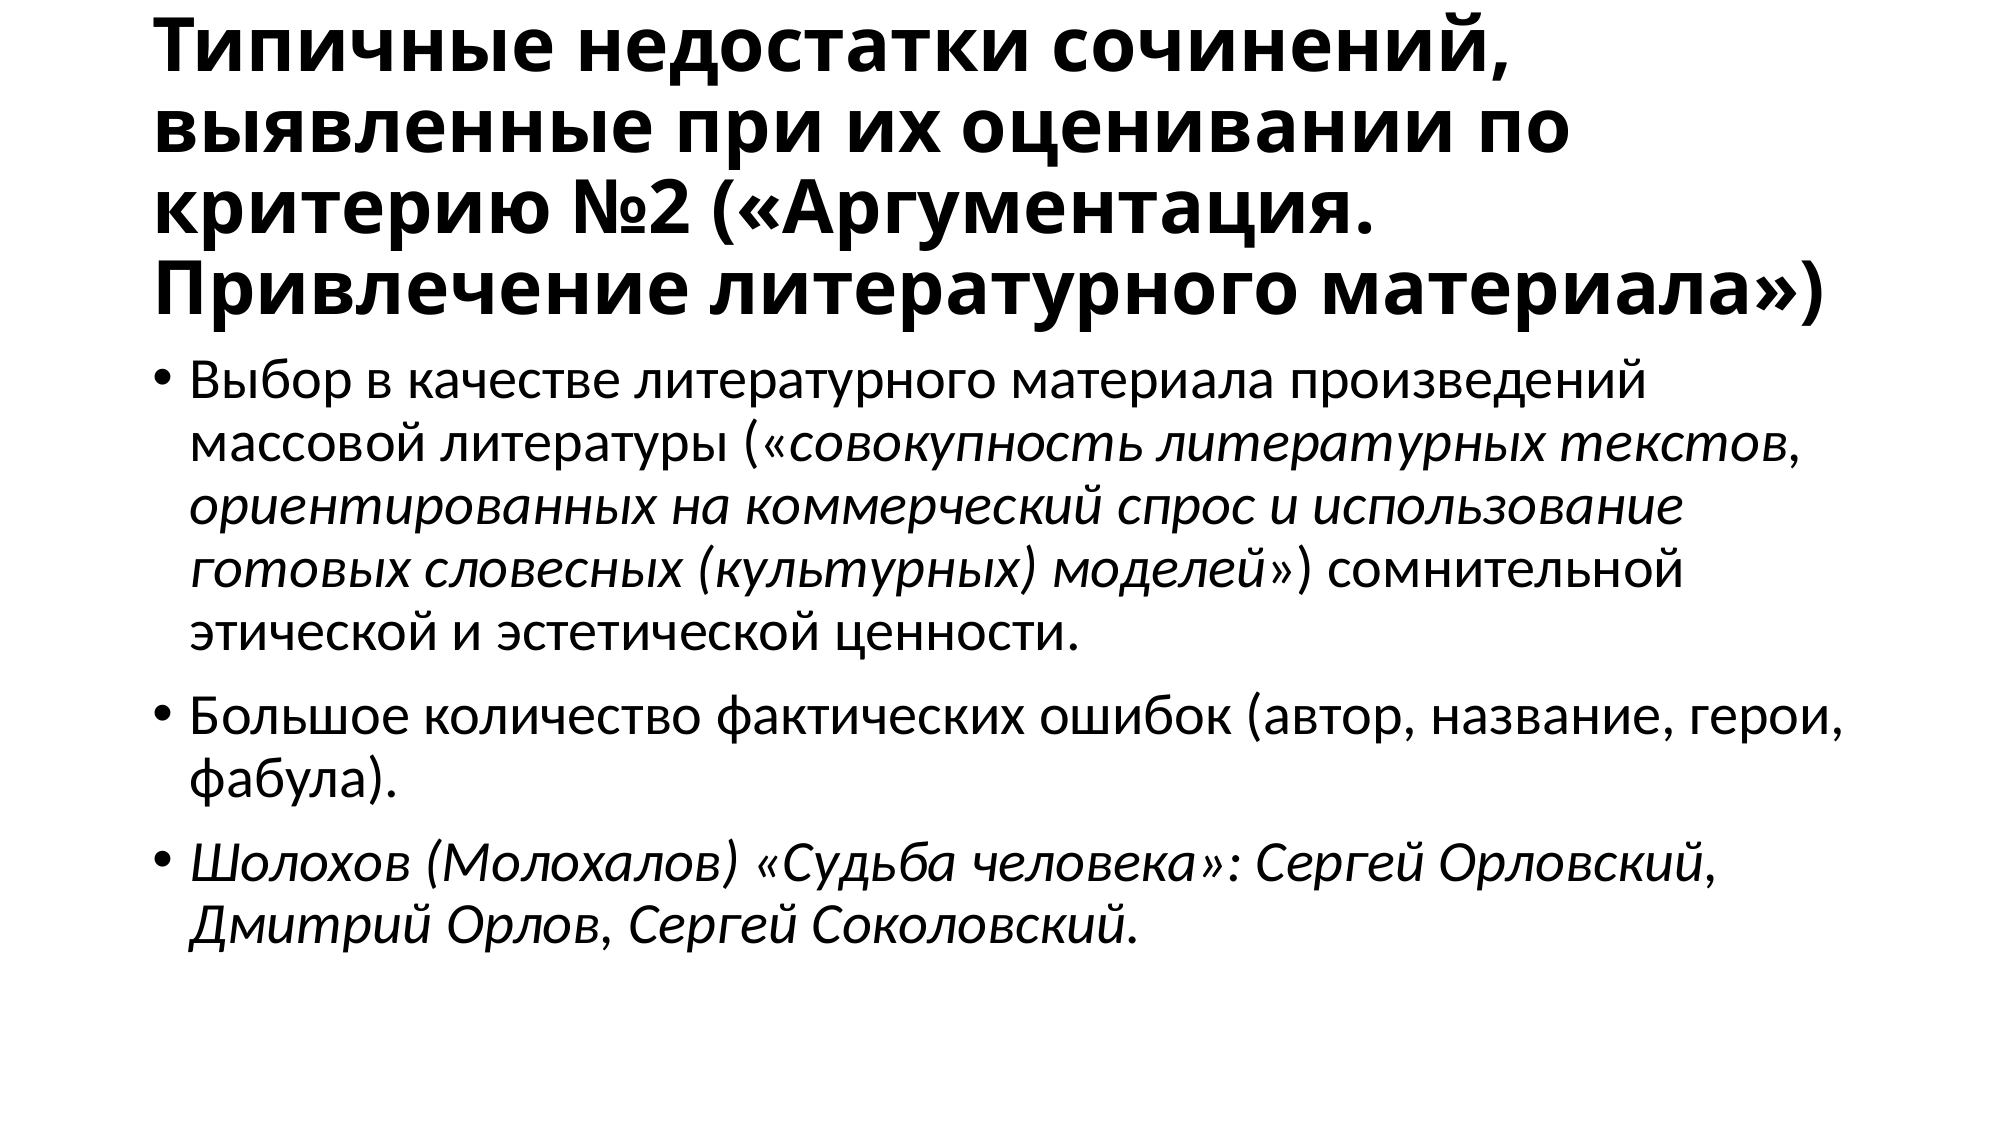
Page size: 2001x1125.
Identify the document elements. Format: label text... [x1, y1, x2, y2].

title Типичные недостатки сочинений, выявленные при их оценивании по критерию №2 («Аргументация. Привлечение литературного материала») [137, 59, 1863, 278]
list Выбор в качестве литературного материала произведений массовой литературы («совокупность литературных текстов, ориентированных на коммерческий спрос и использование готовых словесных (культурных) моделей») сомнительной этической и эстетической ценности. Большое количество фактических ошибок (автор, название, герои, фабула). Шолохов (Молохалов) «Судьба человека»: Сергей Орловский, Дмитрий Орлов, Сергей Соколовский. [137, 340, 1863, 1014]
